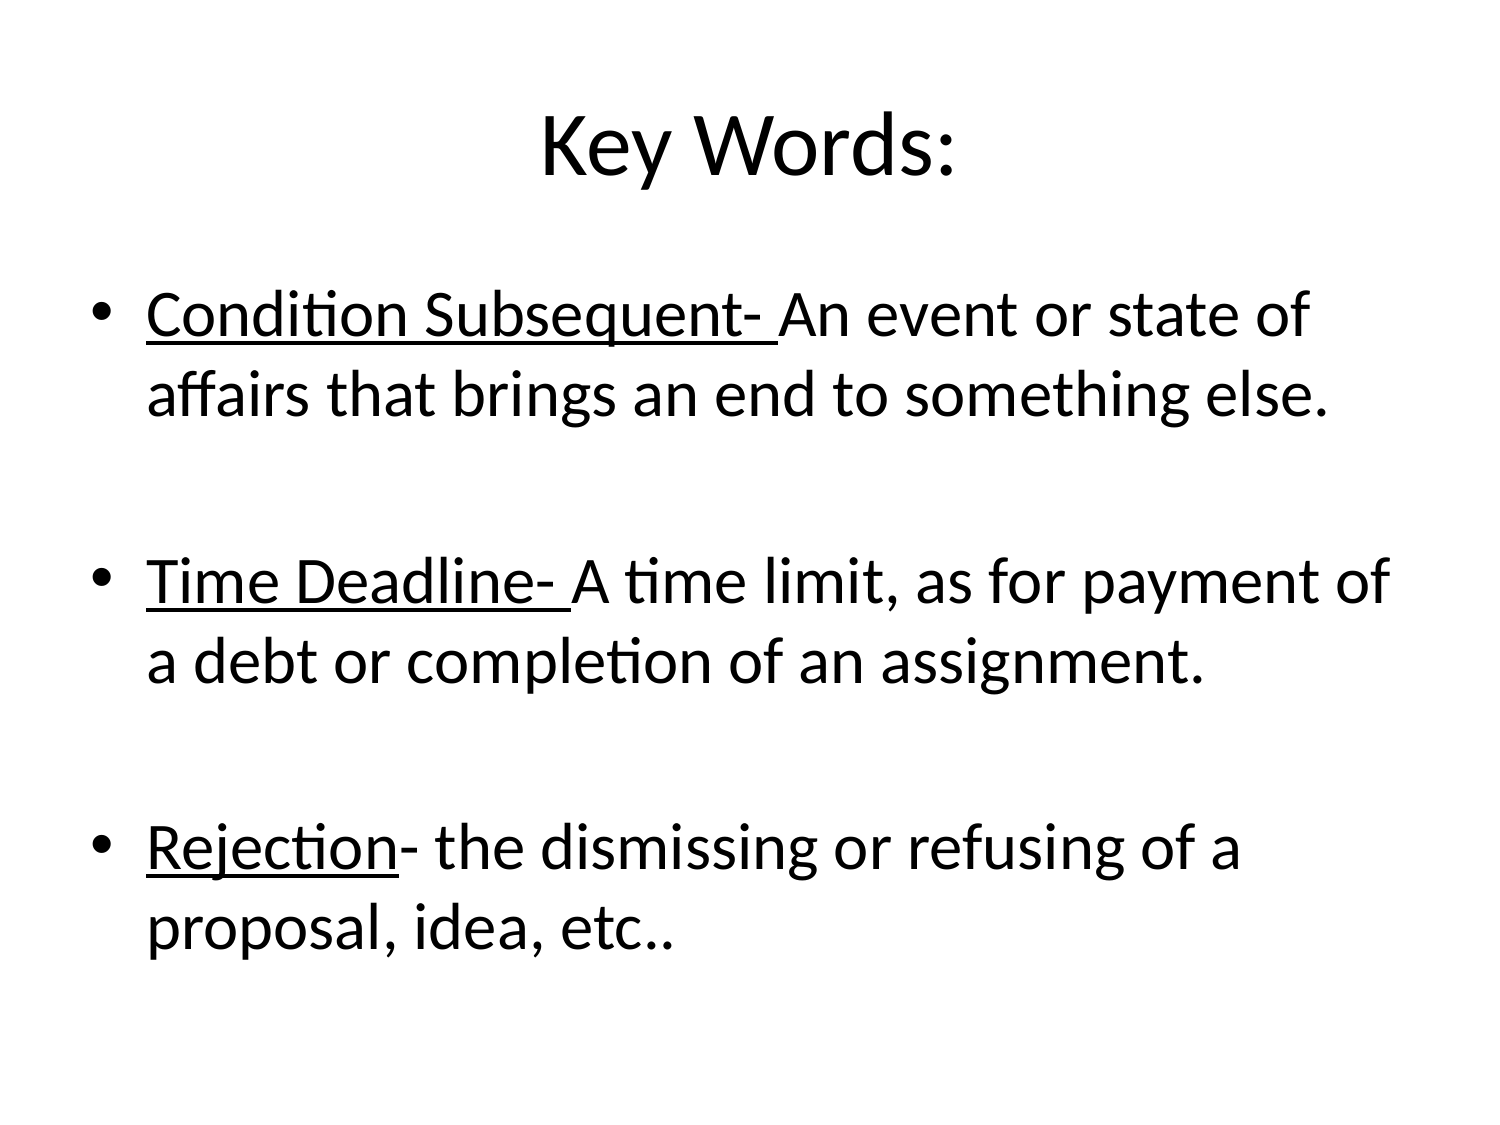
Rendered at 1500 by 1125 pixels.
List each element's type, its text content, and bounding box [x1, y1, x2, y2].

title Key Words: [75, 45, 1425, 233]
list Condition Subsequent- An event or state of affairs that brings an end to something else. Time Deadline- A time limit, as for payment of a debt or completion of an assignment. Rejection- the dismissing or refusing of a proposal, idea, etc.. [75, 262, 1425, 1005]
